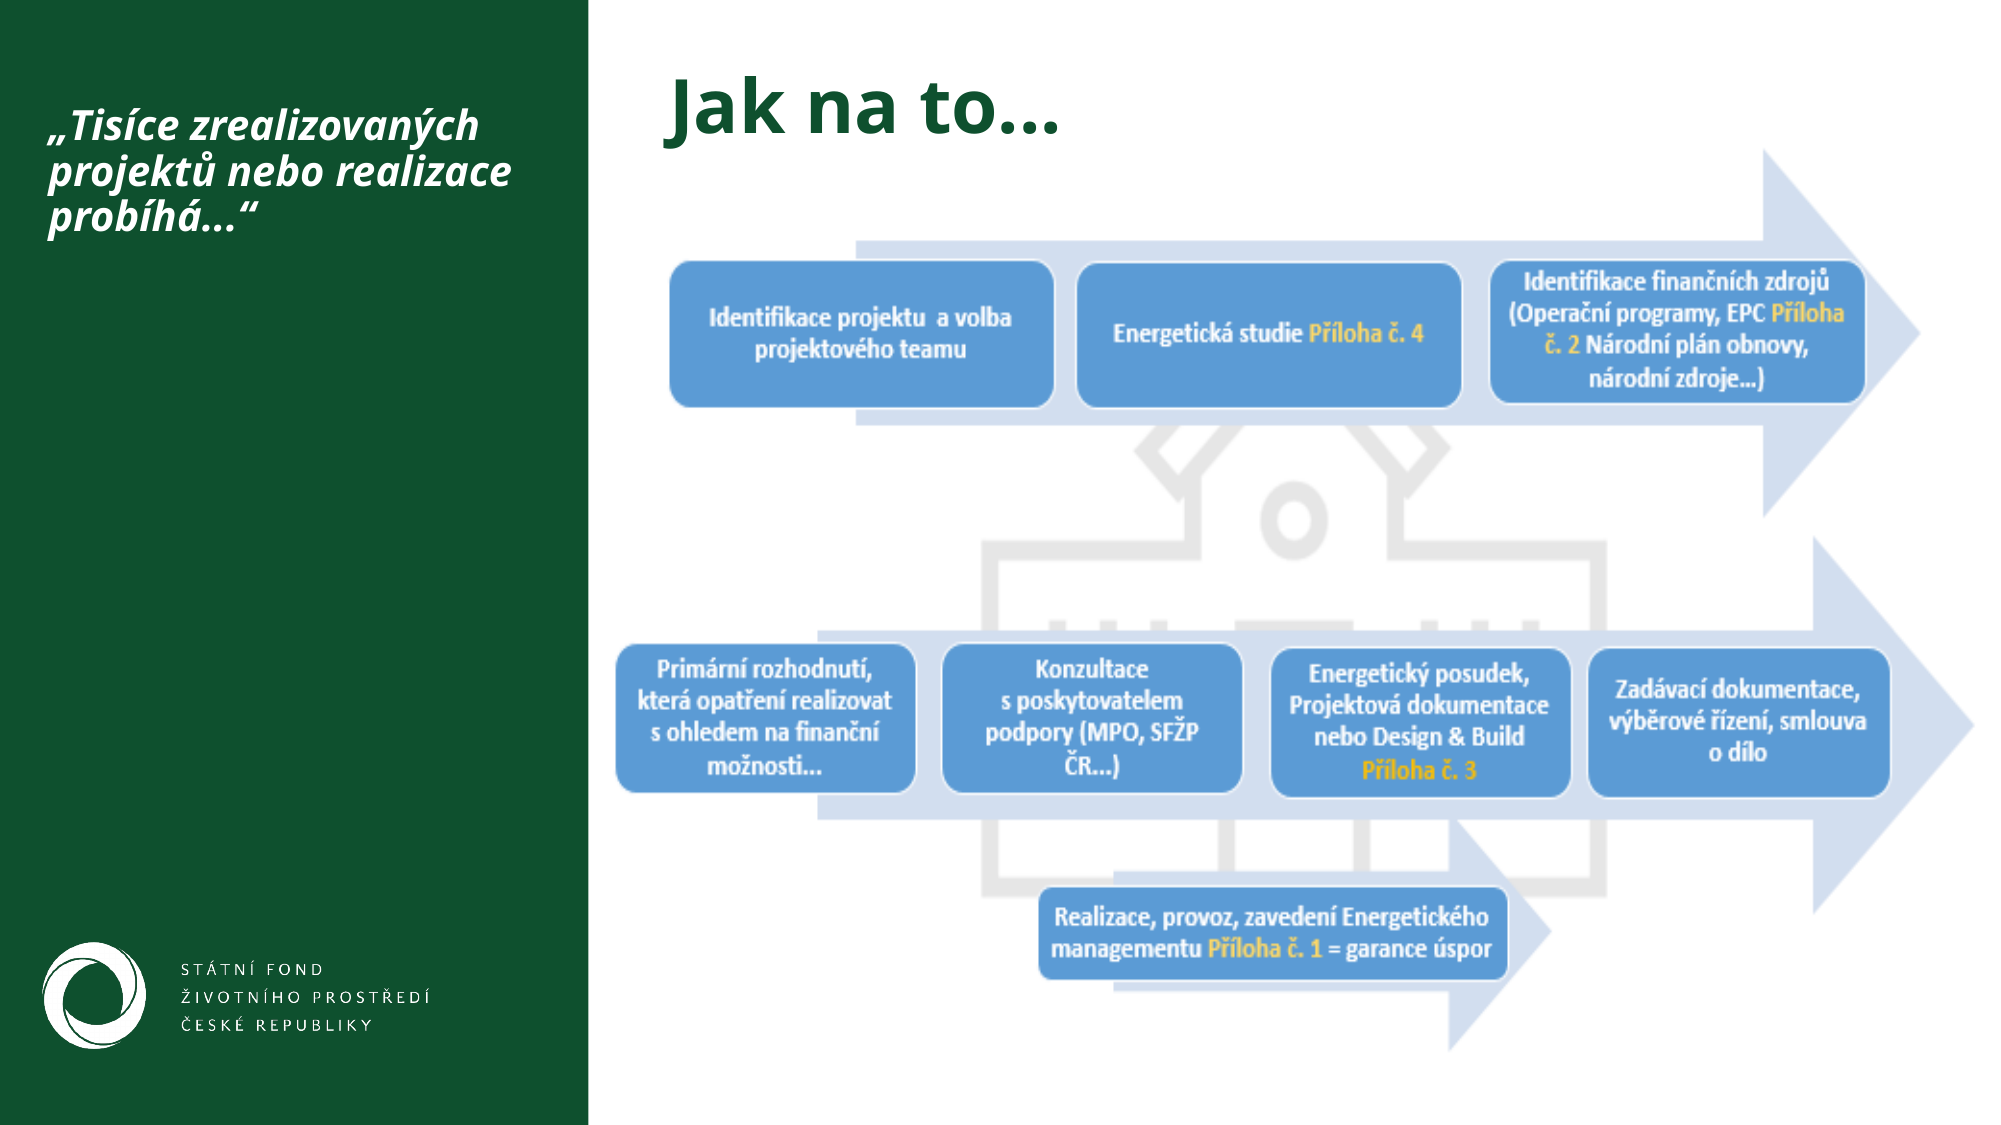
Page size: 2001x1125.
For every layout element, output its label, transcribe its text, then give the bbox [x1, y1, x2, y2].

picture [595, 33, 2000, 1084]
picture [42, 942, 429, 1049]
list „Tisíce zrealizovaných projektů nebo realizace probíhá...“ [33, 97, 571, 423]
